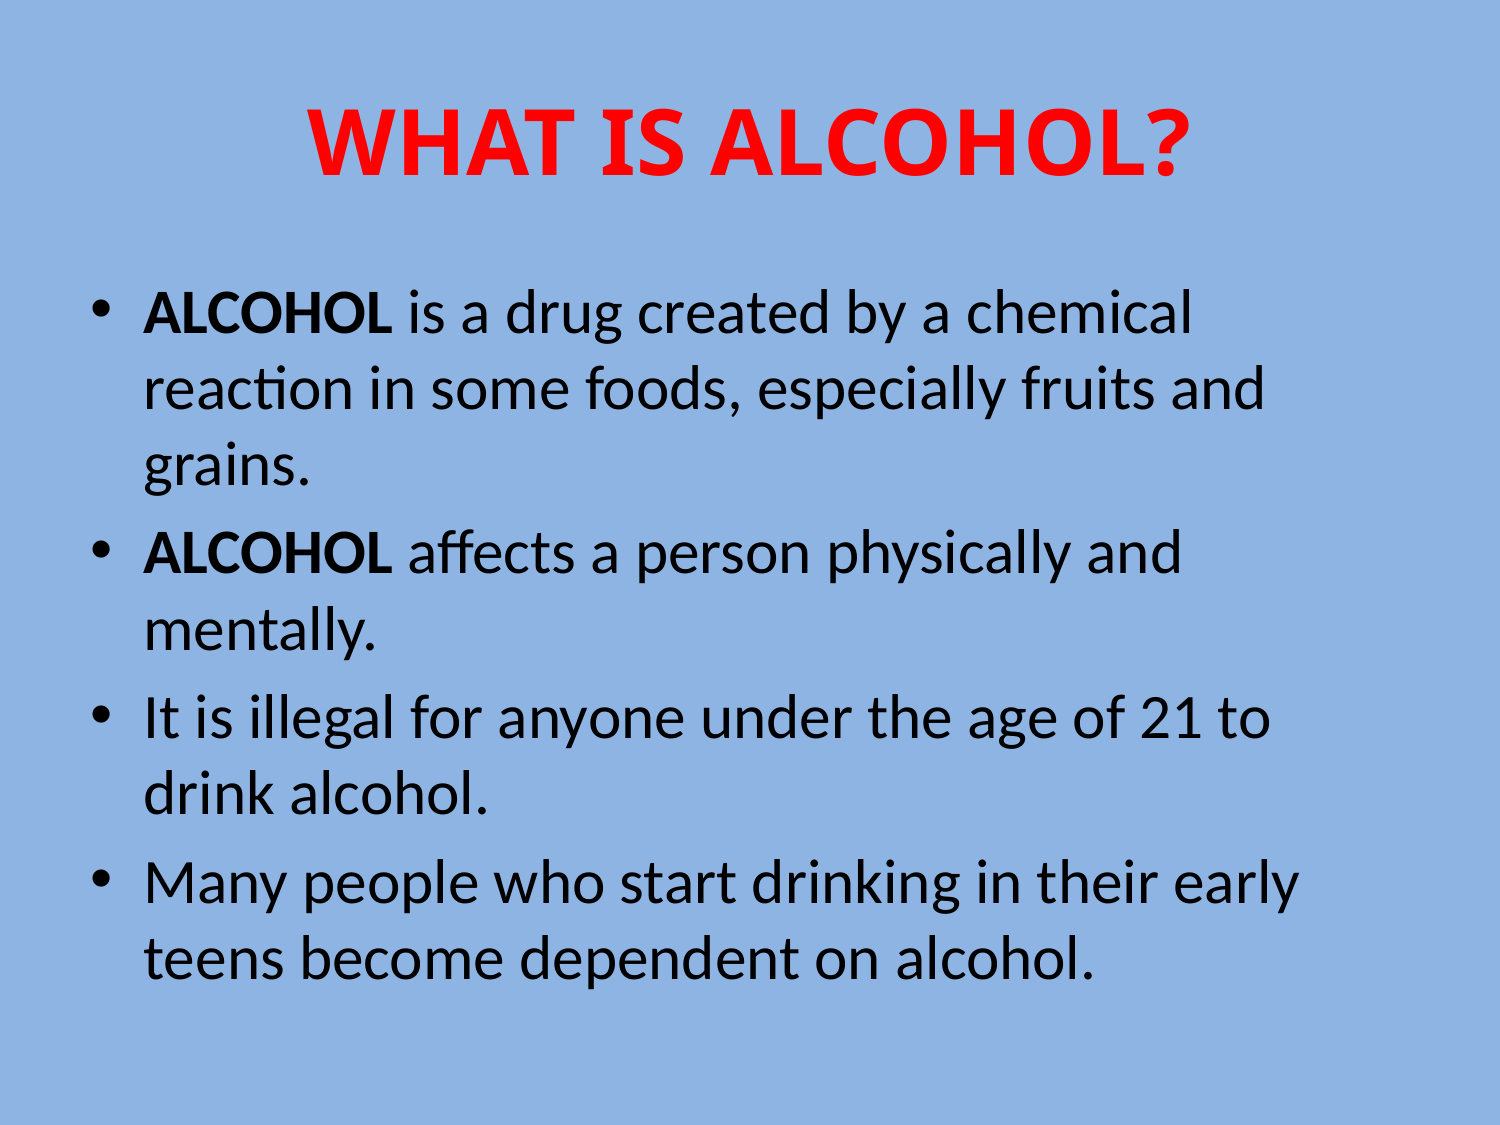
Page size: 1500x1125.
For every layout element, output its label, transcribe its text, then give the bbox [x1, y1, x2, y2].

title WHAT IS ALCOHOL? [75, 45, 1425, 233]
list ALCOHOL is a drug created by a chemical reaction in some foods, especially fruits and grains. ALCOHOL affects a person physically and mentally. It is illegal for anyone under the age of 21 to drink alcohol. Many people who start drinking in their early teens become dependent on alcohol. [75, 262, 1425, 1005]
